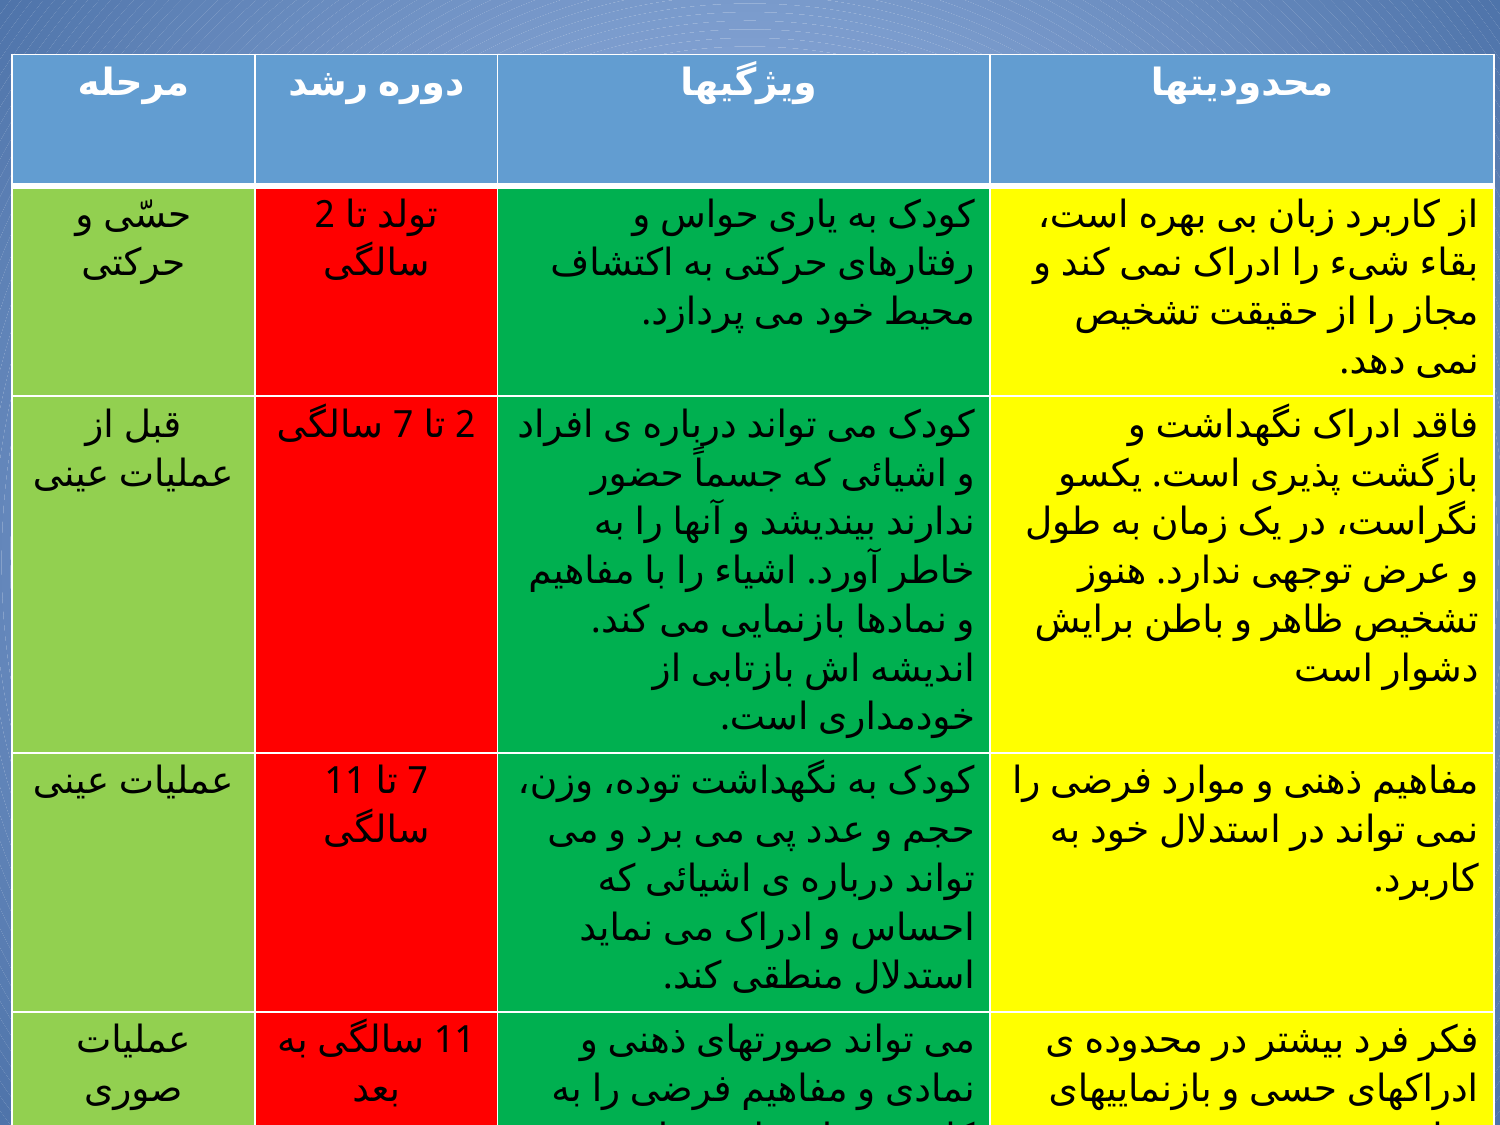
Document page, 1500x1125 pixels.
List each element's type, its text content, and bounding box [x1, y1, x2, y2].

table_cell مفاهیم ذهنی و موارد فرضی را نمی تواند در استدلال خود به کاربرد. [991, 754, 1493, 1011]
table_cell حسّی و حرکتی [13, 189, 254, 395]
table_cell کودک به نگهداشت توده، وزن، حجم و عدد پی می برد و می تواند درباره ی اشیائی که احساس و ادراک می نماید استدلال منطقی کند. [498, 754, 989, 1011]
table_cell عملیات عینی [13, 754, 254, 1011]
table_cell فاقد ادراک نگهداشت و بازگشت پذیری است. یکسو نگراست، در یک زمان به طول و عرض توجهی ندارد. هنوز تشخیص ظاهر و باطن برایش دشوار است [991, 397, 1493, 752]
table_cell 2 تا 7 سالگی [256, 397, 497, 752]
table_header ویژگیها [498, 55, 989, 183]
table_header دوره رشد [256, 55, 497, 183]
table_cell کودک به یاری حواس و رفتارهای حرکتی به اکتشاف محیط خود می پردازد. [498, 189, 989, 395]
table_cell 11 سالگی به بعد [256, 1013, 497, 1125]
table_cell کودک می تواند درباره ی افراد و اشیائی که جسماً حضور ندارند بیندیشد و آنها را به خاطر آورد. اشیاء را با مفاهیم و نمادها بازنمایی می کند. اندیشه اش بازتابی از خودمداری است. [498, 397, 989, 752]
table_cell تولد تا 2 سالگی [256, 189, 497, 395]
table_header مرحله [13, 55, 254, 183]
table_cell فکر فرد بیشتر در محدوده ی ادراکهای حسی و بازنماییهای روانی دور می زند. [991, 1013, 1493, 1125]
table_cell عملیات صوری [13, 1013, 254, 1125]
table_cell از کاربرد زبان بی بهره است، بقاء شیء را ادراک نمی کند و مجاز را از حقیقت تشخیص نمی دهد. [991, 189, 1493, 395]
table_cell قبل از عملیات عینی [13, 397, 254, 752]
table_header محدودیتها [991, 55, 1493, 183]
table_cell 7 تا 11 سالگی [256, 754, 497, 1011]
slide_number 20 [75, 1042, 425, 1103]
table_cell می تواند صورتهای ذهنی و نمادی و مفاهیم فرضی را به کار برد و از قبل به طرح و تنظیم نقشه ها و راهبردها اقدام کند. [498, 1013, 989, 1125]
